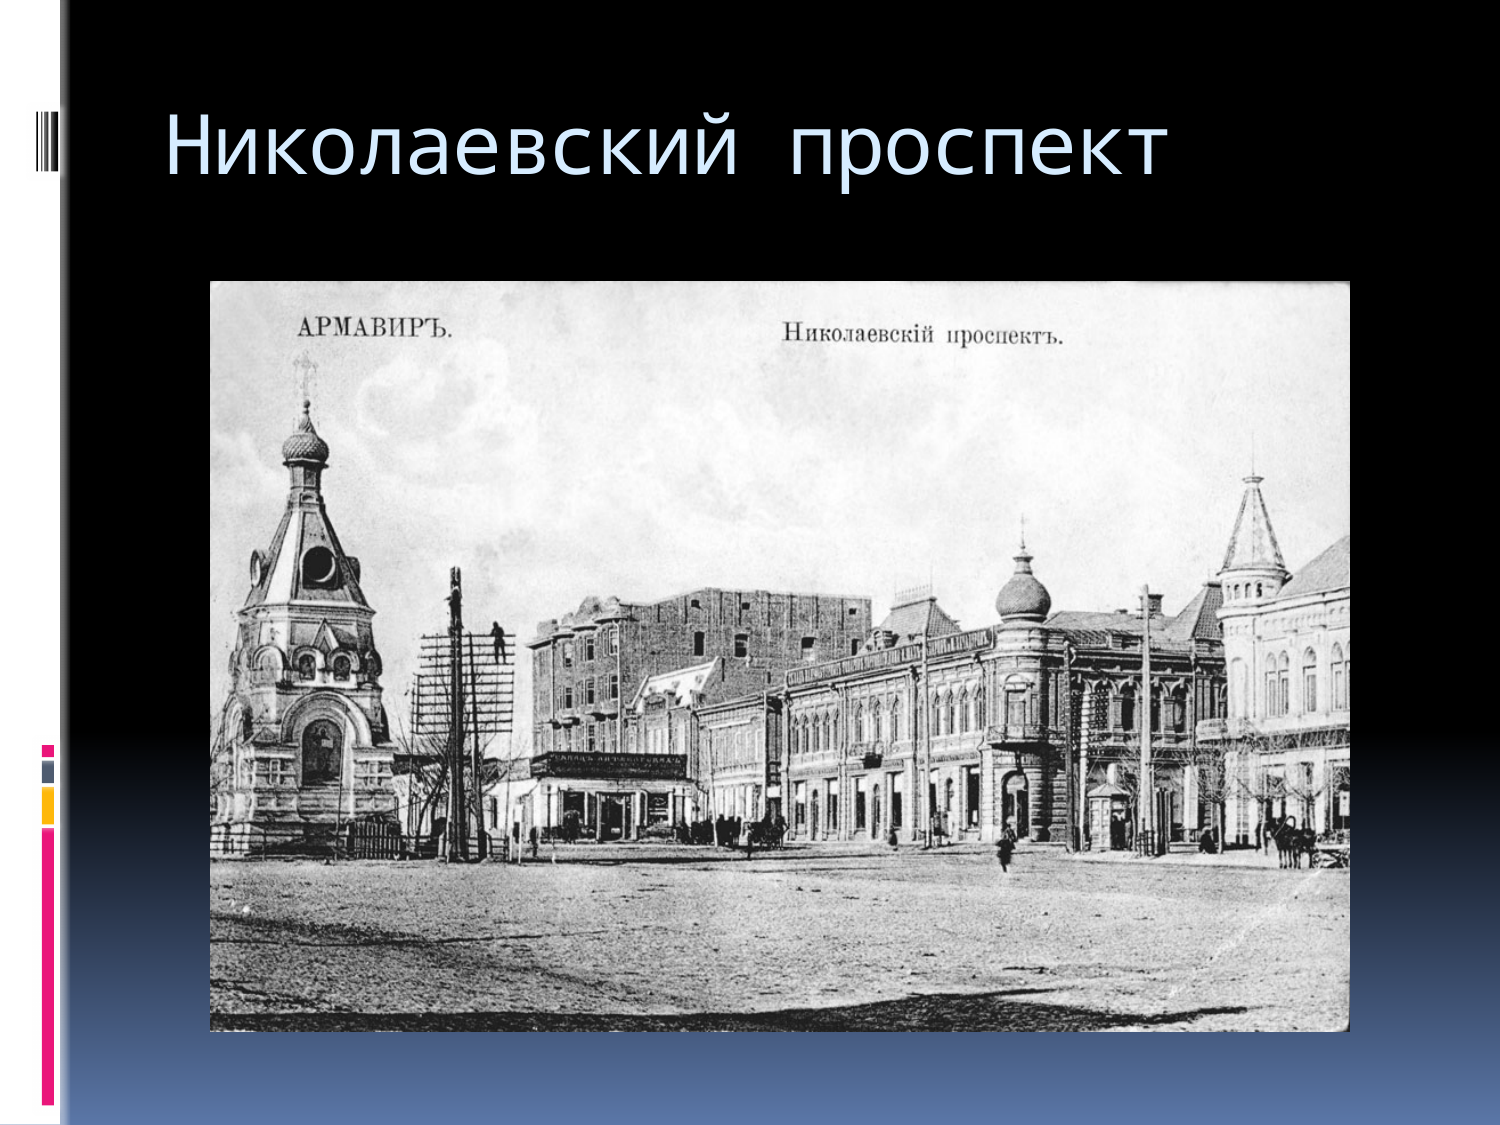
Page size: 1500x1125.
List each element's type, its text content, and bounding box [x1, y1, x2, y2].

picture [210, 280, 1351, 1032]
title Николаевский проспект [150, 83, 1425, 234]
